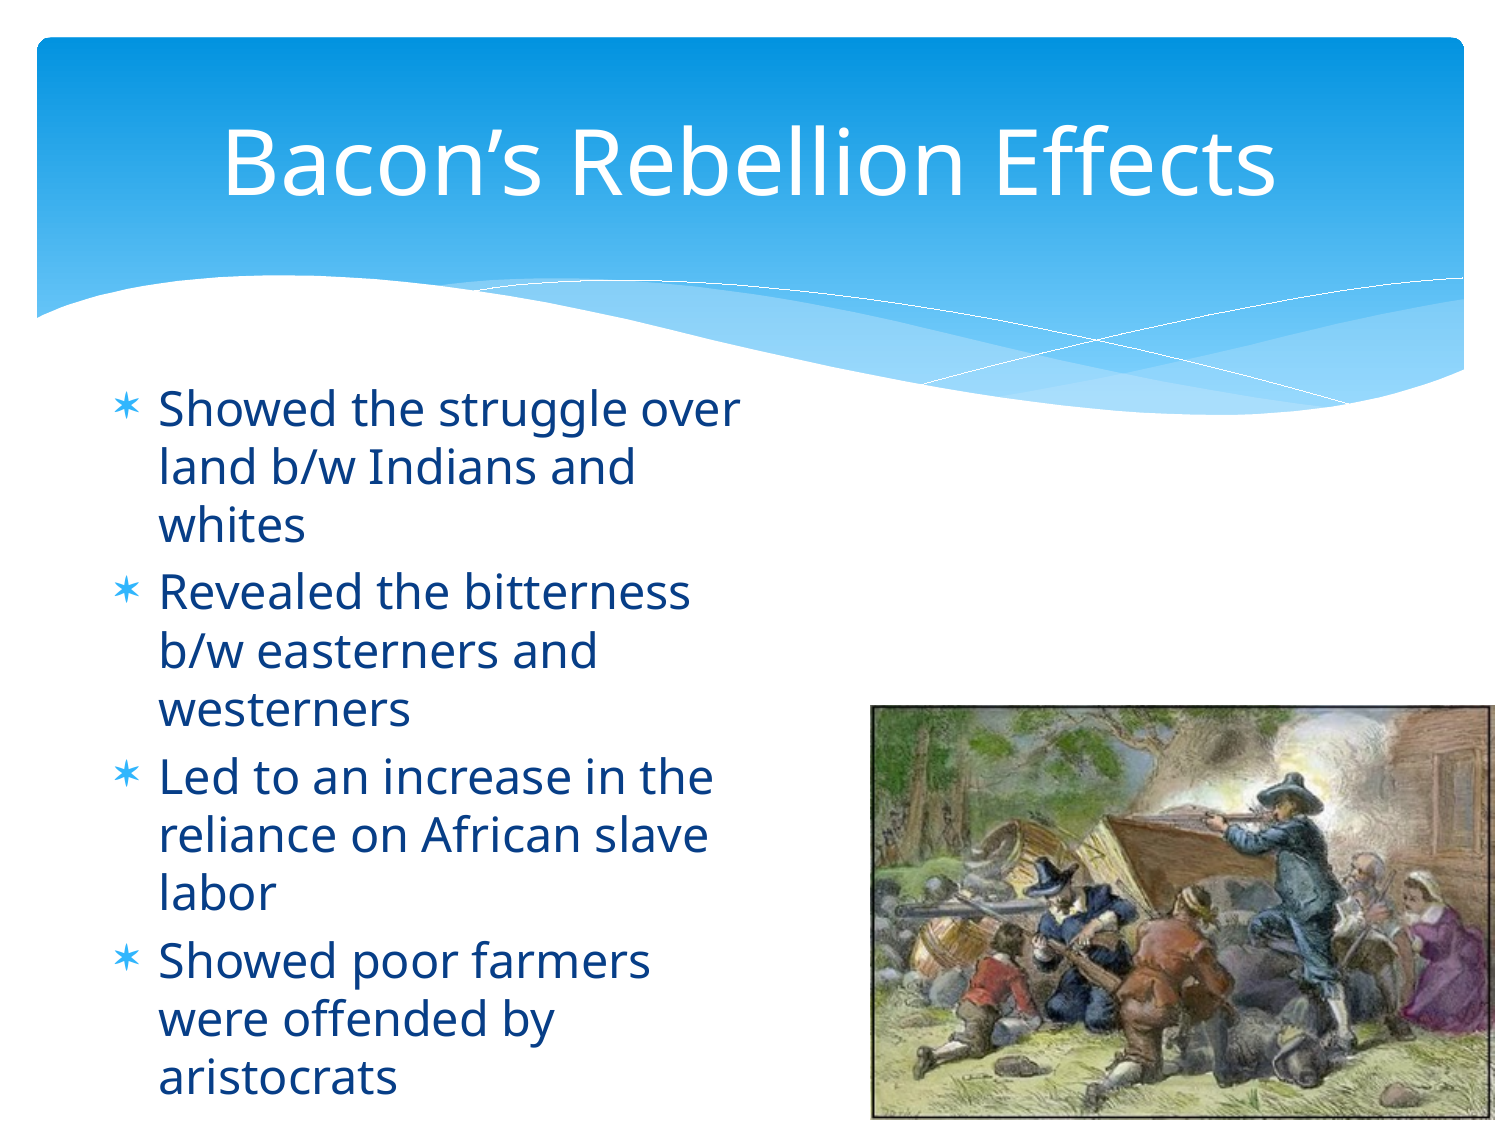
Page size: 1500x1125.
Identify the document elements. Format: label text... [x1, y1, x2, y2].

picture [869, 705, 1496, 1121]
list Showed the struggle over land b/w Indians and whites Revealed the bitterness b/w easterners and westerners Led to an increase in the reliance on African slave labor Showed poor farmers were offended by aristocrats [99, 369, 770, 1120]
title Bacon’s Rebellion Effects [75, 55, 1425, 261]
